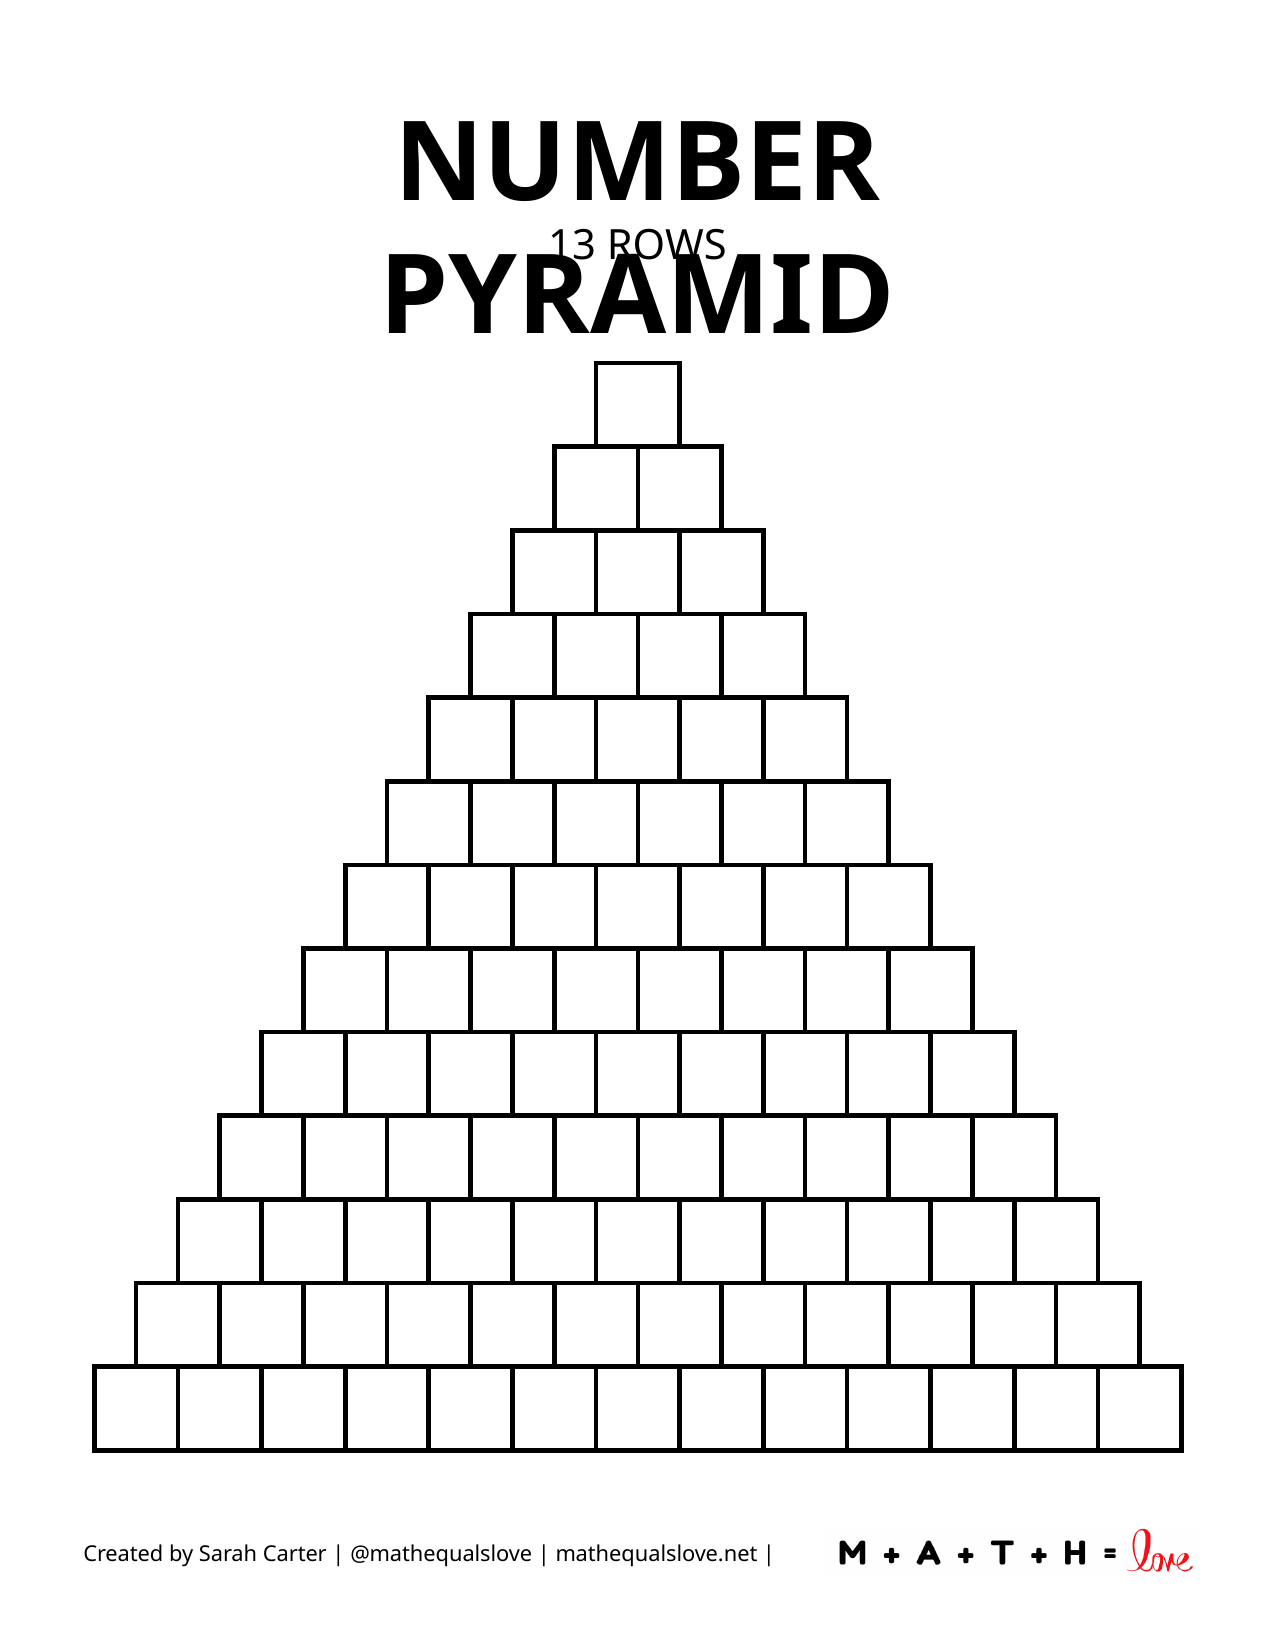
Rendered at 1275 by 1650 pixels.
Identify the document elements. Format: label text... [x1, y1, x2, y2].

picture [826, 1525, 1203, 1577]
text_box NUMBER PYRAMID [142, 276, 1133, 363]
text_box Created by Sarah Carter | @mathequalslove | mathequalslove.net | [68, 1532, 826, 1574]
text_box 13 ROWS [142, 210, 1133, 276]
text_box NUMBER PYRAMID [142, 83, 1133, 210]
